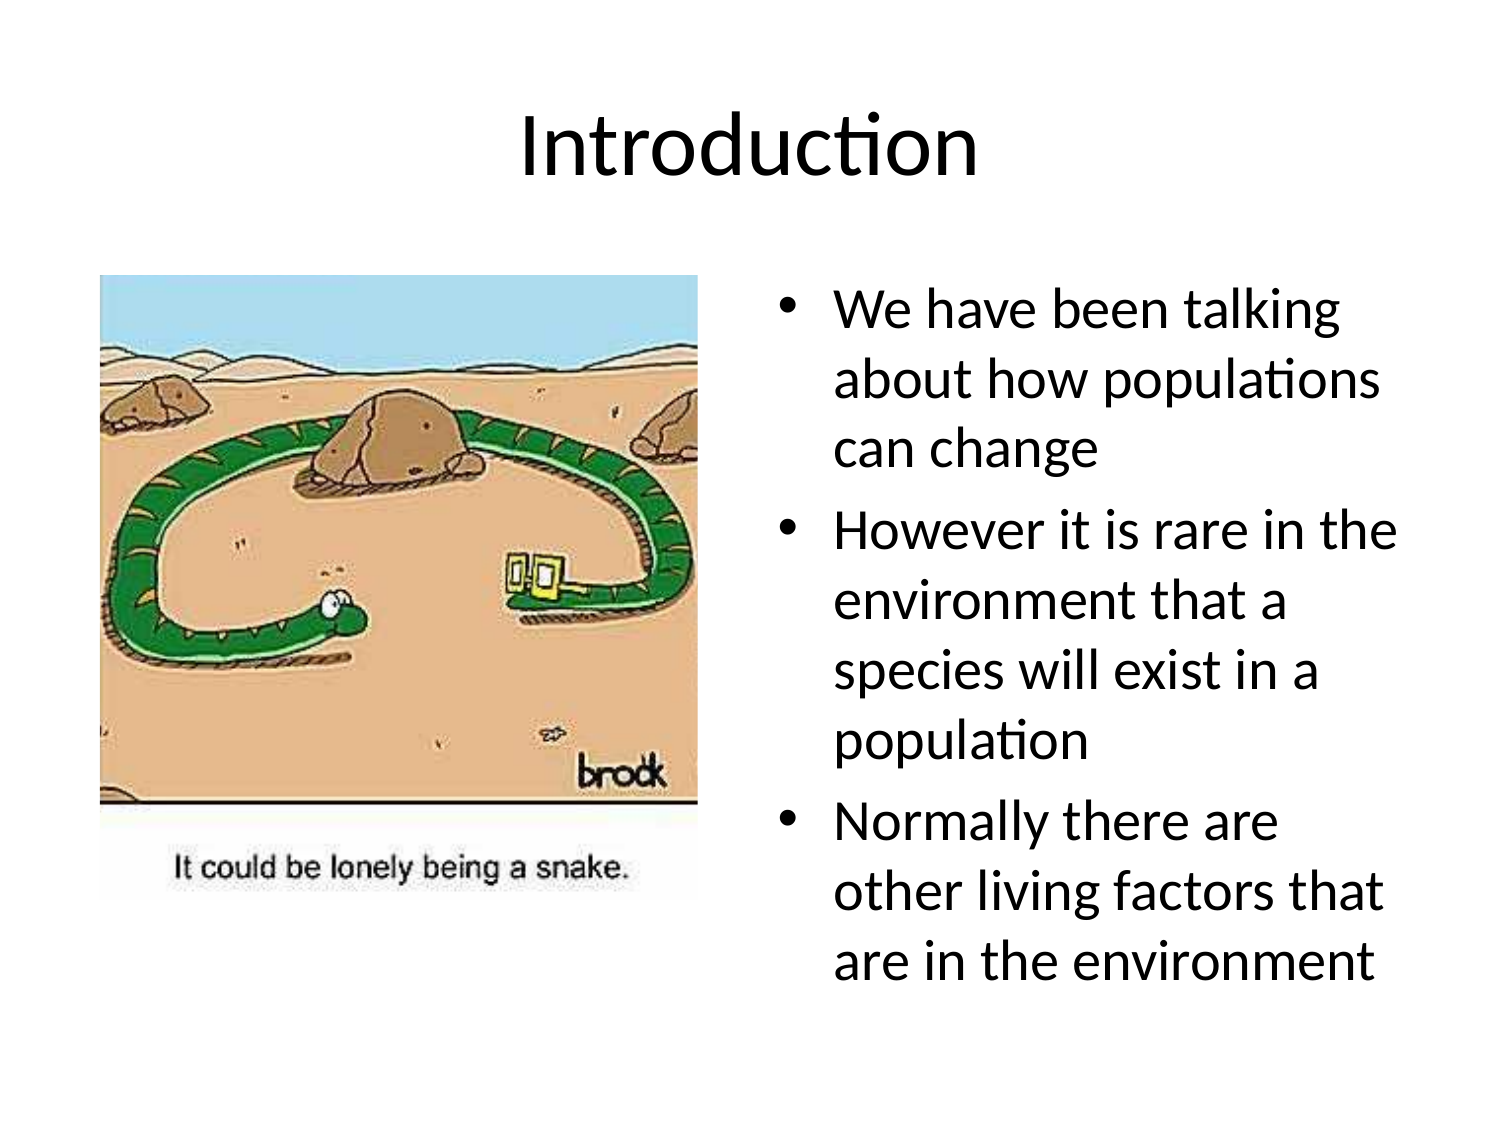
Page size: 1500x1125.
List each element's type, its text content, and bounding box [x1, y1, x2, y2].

picture [99, 274, 699, 901]
title Introduction [75, 45, 1425, 233]
list We have been talking about how populations can change However it is rare in the environment that a species will exist in a population Normally there are other living factors that are in the environment [762, 262, 1425, 1005]
